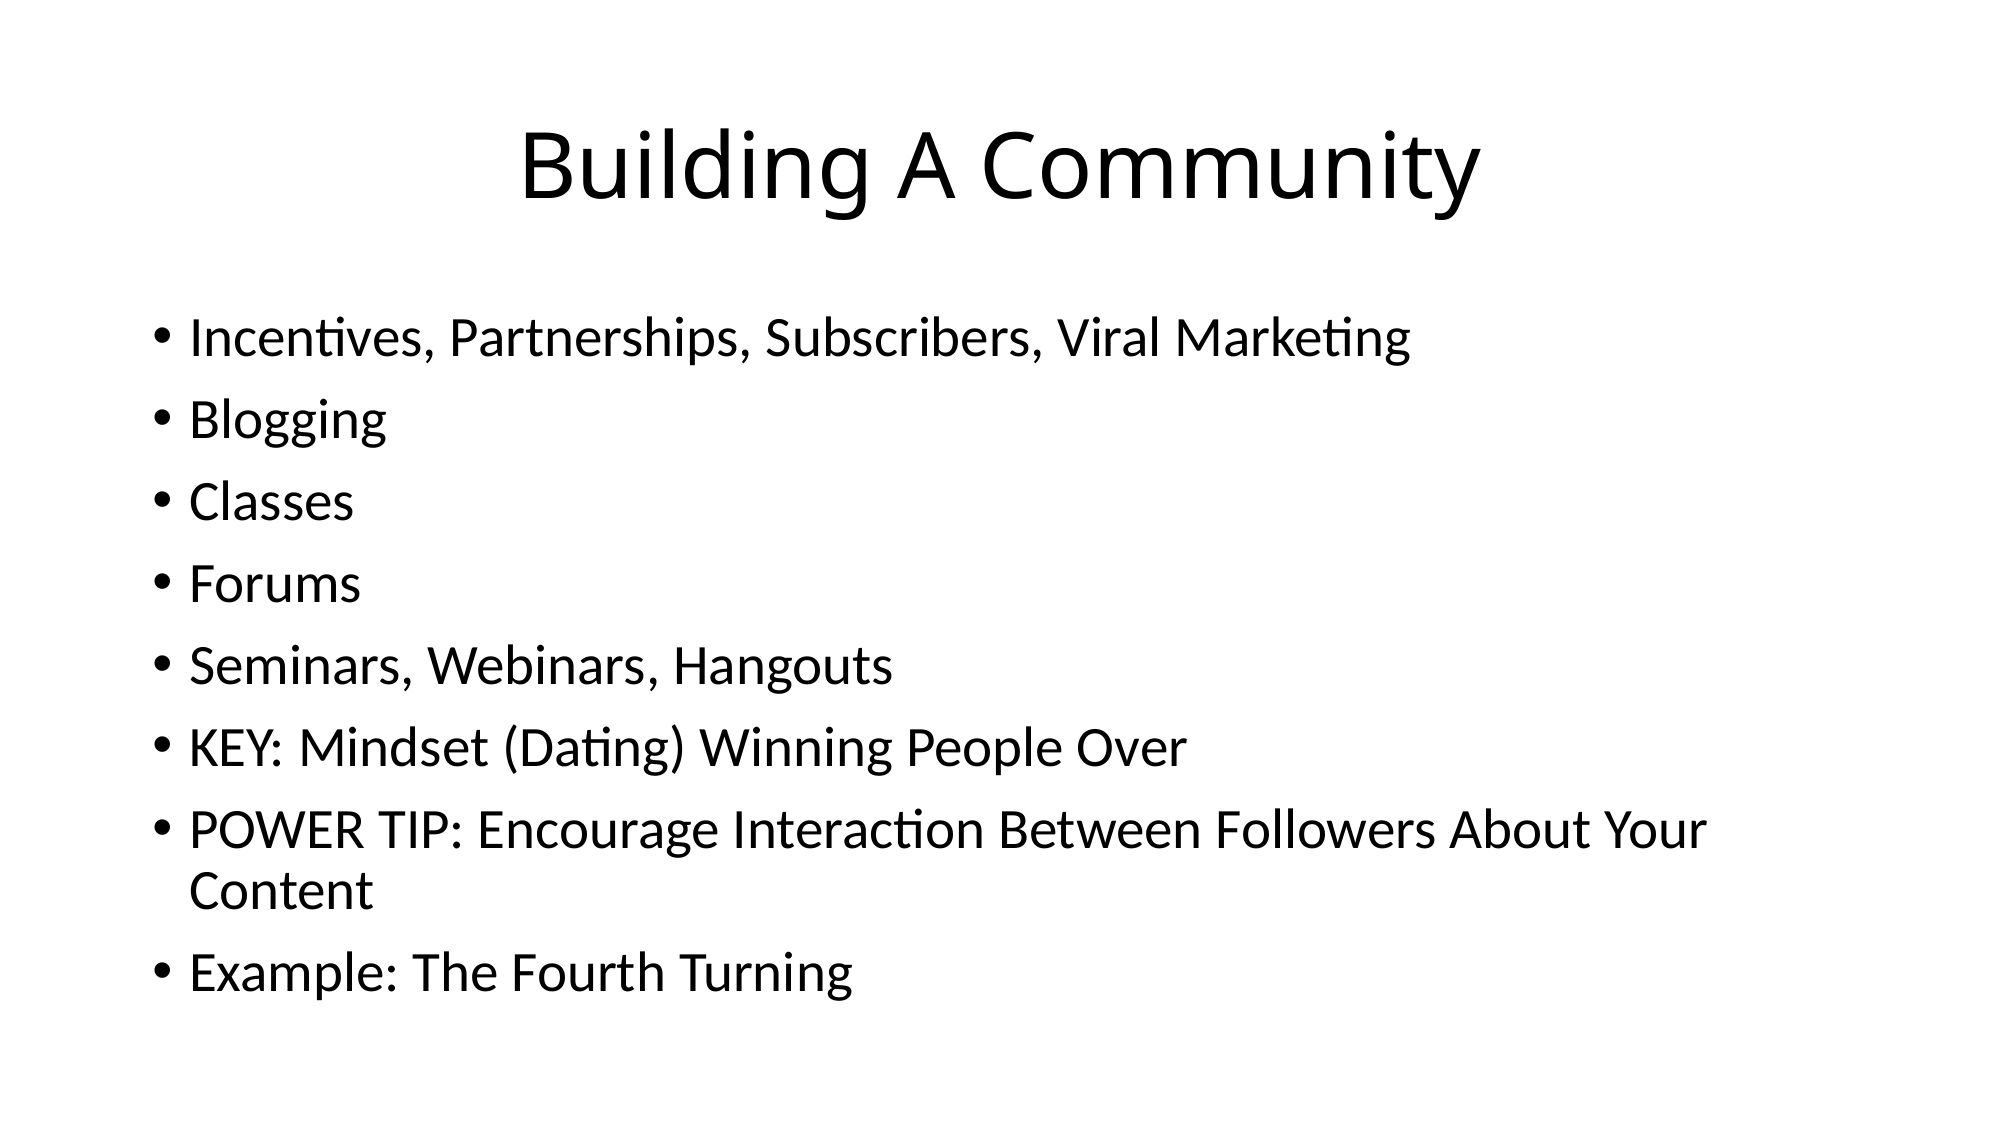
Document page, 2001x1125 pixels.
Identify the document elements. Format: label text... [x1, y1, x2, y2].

title Building A Community [137, 59, 1863, 278]
list Incentives, Partnerships, Subscribers, Viral Marketing Blogging Classes Forums Seminars, Webinars, Hangouts KEY: Mindset (Dating) Winning People Over POWER TIP: Encourage Interaction Between Followers About Your Content Example: The Fourth Turning [137, 299, 1863, 1014]
